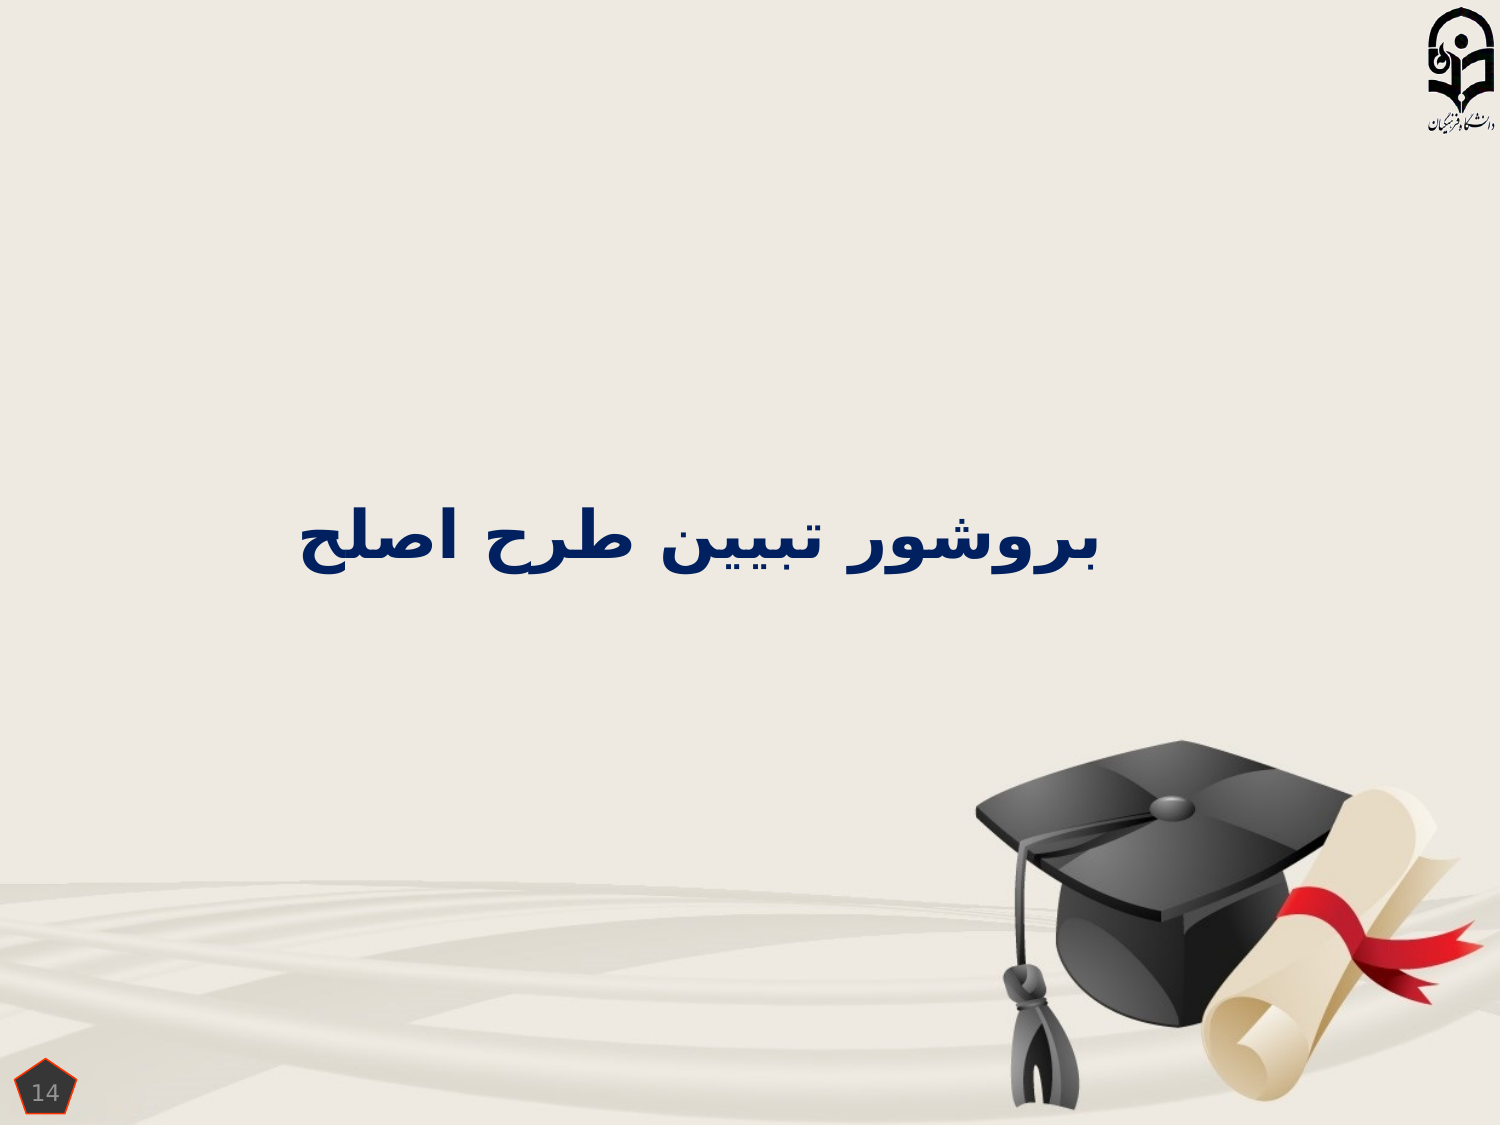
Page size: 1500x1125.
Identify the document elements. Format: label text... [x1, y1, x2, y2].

picture [0, 0, 1500, 1125]
text_box بروشور تبیین طرح اصلح [49, 444, 1353, 610]
